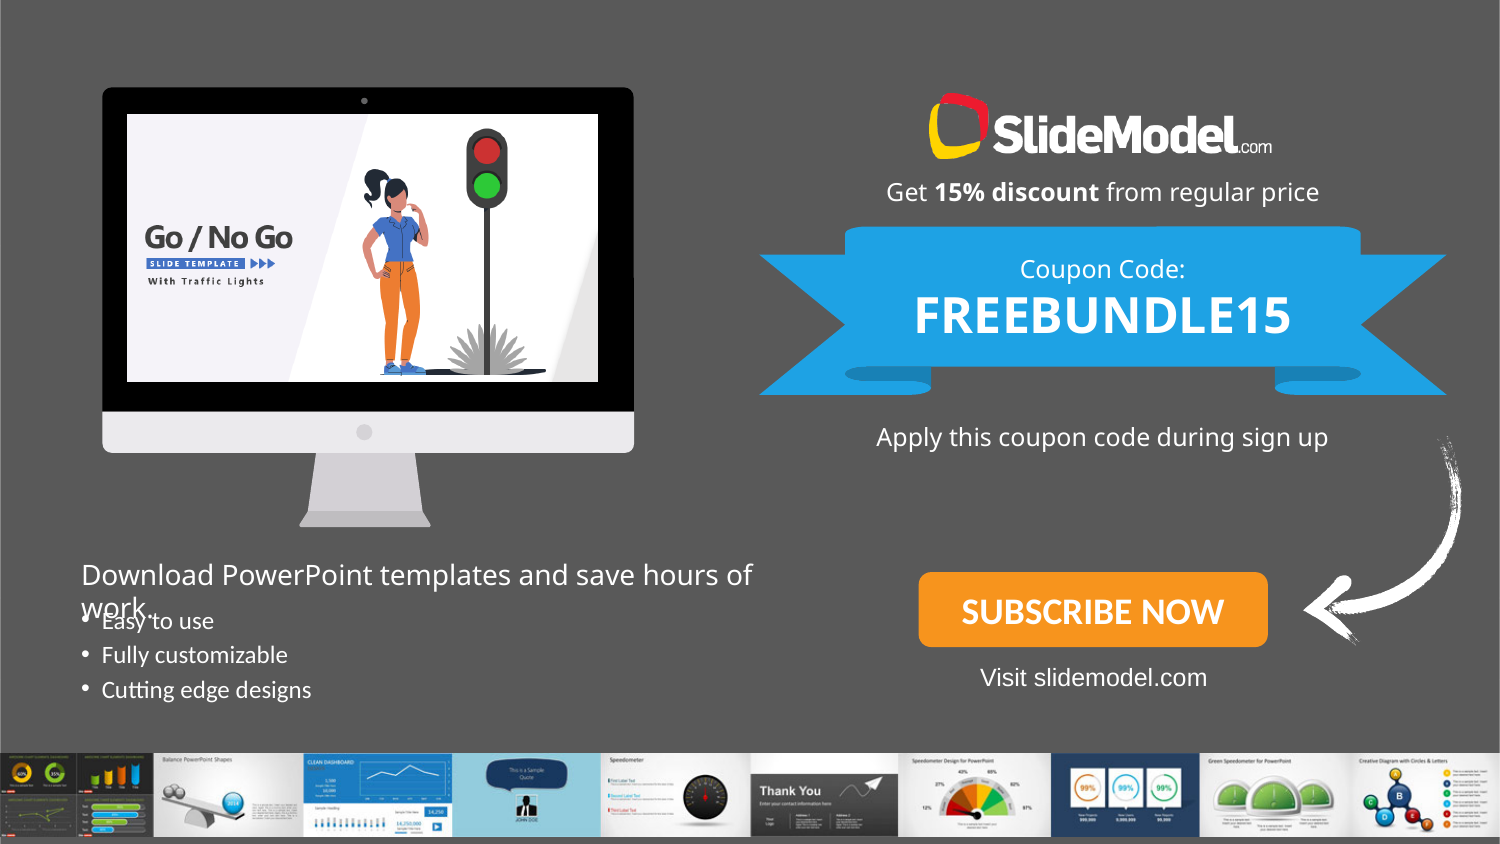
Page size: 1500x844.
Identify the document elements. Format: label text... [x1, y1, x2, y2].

picture [0, 752, 1500, 837]
text_box [0, 0, 1500, 752]
text_box Get 15% discount from regular price [793, 168, 1413, 214]
text_box Download PowerPoint templates and save hours of work. [66, 549, 794, 632]
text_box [102, 87, 635, 528]
picture [127, 113, 599, 382]
text_box [757, 224, 1449, 397]
text_box Apply this coupon code during sign up [847, 413, 1359, 459]
picture [928, 93, 1273, 159]
text_box Visit slidemodel.com [935, 655, 1253, 697]
text_box Coupon Code: FREEBUNDLE15 [880, 246, 1326, 352]
text_box Easy to use Fully customizable Cutting edge designs [66, 632, 647, 711]
text_box [1302, 435, 1462, 646]
text_box SUBSCRIBE NOW [916, 569, 1270, 650]
